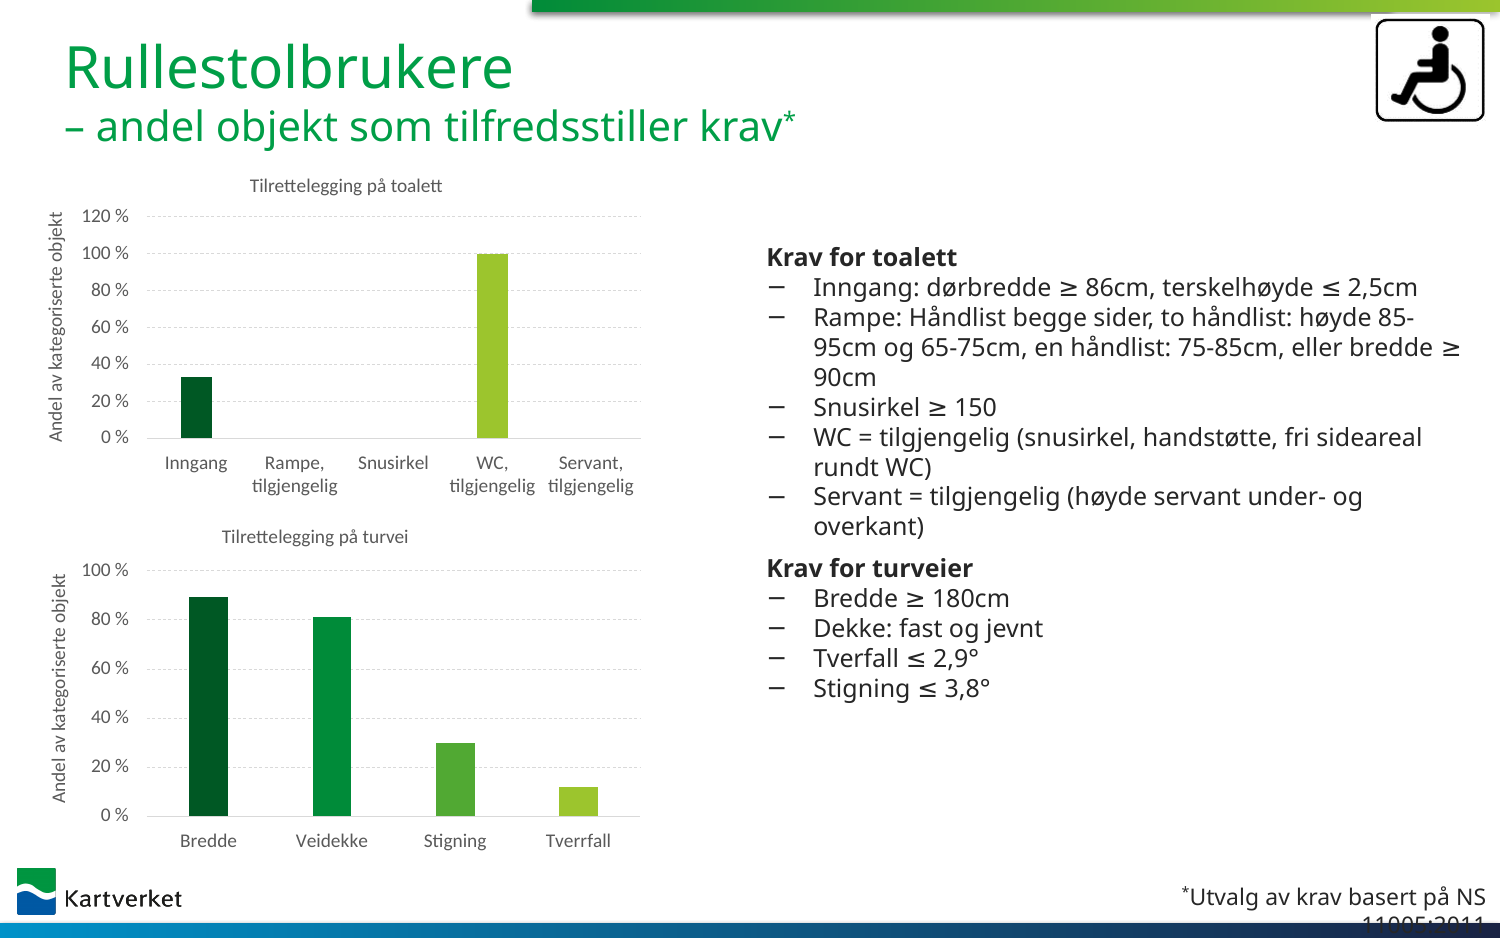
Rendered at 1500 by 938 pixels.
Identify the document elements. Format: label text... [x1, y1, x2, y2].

picture [41, 520, 652, 859]
picture [1371, 13, 1491, 127]
text_box *Utvalg av krav basert på NS 11005:2011 [1068, 873, 1500, 938]
text_box Krav for turveier Bredde ≥ 180cm Dekke: fast og jevnt Tverfall ≤ 2,9° Stigning ≤ 3,8° [751, 545, 1483, 710]
text_box Krav for toalett Inngang: dørbredde ≥ 86cm, terskelhøyde ≤ 2,5cm Rampe: Håndlist begge sider, to håndlist: høyde 85-95cm og 65-75cm, en håndlist: 75-85cm, eller bredde ≥ 90cm Snusirkel ≥ 150 WC = tilgjengelig (snusirkel, handstøtte, fri sideareal rundt WC) Servant = tilgjengelig (høyde servant under- og overkant) [751, 234, 1483, 545]
picture [41, 166, 652, 505]
text_box Rullestolbrukere – andel objekt som tilfredsstiller krav* [49, 14, 1431, 158]
